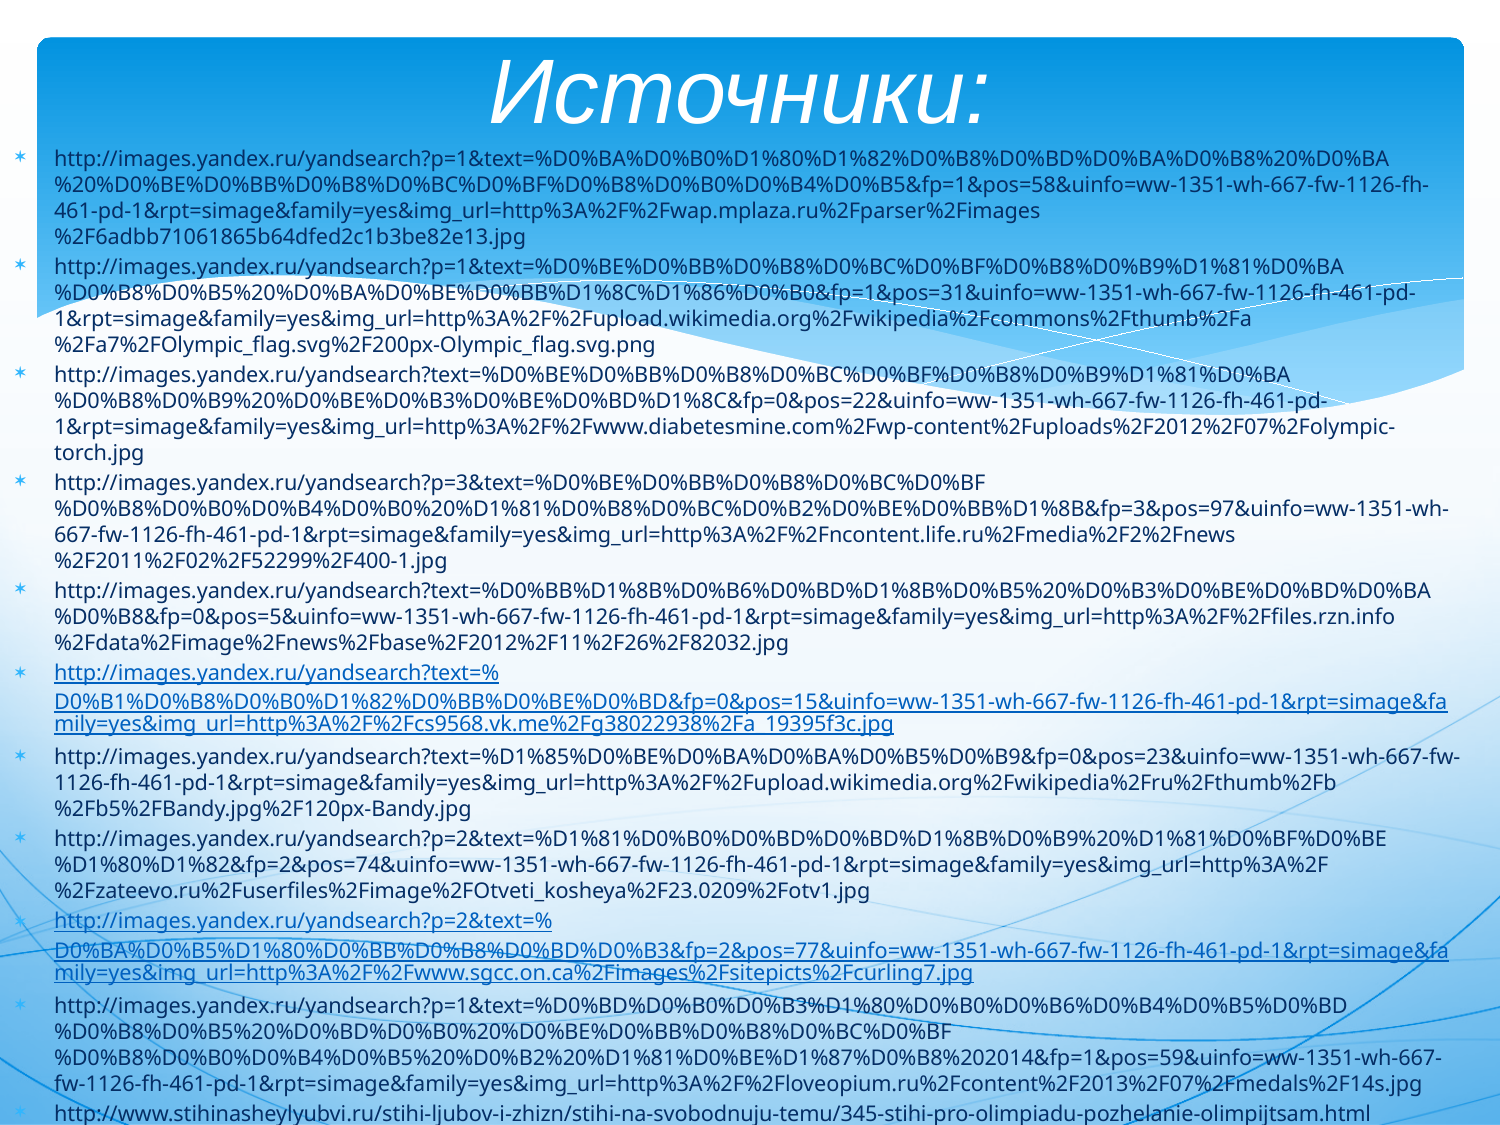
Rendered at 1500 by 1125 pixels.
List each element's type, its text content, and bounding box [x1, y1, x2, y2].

title Источники: [64, 0, 1415, 190]
list http://images.yandex.ru/yandsearch?p=1&text=%D0%BA%D0%B0%D1%80%D1%82%D0%B8%D0%BD%D0%BA%D0%B8%20%D0%BA%20%D0%BE%D0%BB%D0%B8%D0%BC%D0%BF%D0%B8%D0%B0%D0%B4%D0%B5&fp=1&pos=58&uinfo=ww-1351-wh-667-fw-1126-fh-461-pd-1&rpt=simage&family=yes&img_url=http%3A%2F%2Fwap.mplaza.ru%2Fparser%2Fimages%2F6adbb71061865b64dfed2c1b3be82e13.jpg http://images.yandex.ru/yandsearch?p=1&text=%D0%BE%D0%BB%D0%B8%D0%BC%D0%BF%D0%B8%D0%B9%D1%81%D0%BA%D0%B8%D0%B5%20%D0%BA%D0%BE%D0%BB%D1%8C%D1%86%D0%B0&fp=1&pos=31&uinfo=ww-1351-wh-667-fw-1126-fh-461-pd-1&rpt=simage&family=yes&img_url=http%3A%2F%2Fupload.wikimedia.org%2Fwikipedia%2Fcommons%2Fthumb%2Fa%2Fa7%2FOlympic_flag.svg%2F200px-Olympic_flag.svg.png http://images.yandex.ru/yandsearch?text=%D0%BE%D0%BB%D0%B8%D0%BC%D0%BF%D0%B8%D0%B9%D1%81%D0%BA%D0%B8%D0%B9%20%D0%BE%D0%B3%D0%BE%D0%BD%D1%8C&fp=0&pos=22&uinfo=ww-1351-wh-667-fw-1126-fh-461-pd-1&rpt=simage&family=yes&img_url=http%3A%2F%2Fwww.diabetesmine.com%2Fwp-content%2Fuploads%2F2012%2F07%2Folympic-torch.jpg http://images.yandex.ru/yandsearch?p=3&text=%D0%BE%D0%BB%D0%B8%D0%BC%D0%BF%D0%B8%D0%B0%D0%B4%D0%B0%20%D1%81%D0%B8%D0%BC%D0%B2%D0%BE%D0%BB%D1%8B&fp=3&pos=97&uinfo=ww-1351-wh-667-fw-1126-fh-461-pd-1&rpt=simage&family=yes&img_url=http%3A%2F%2Fncontent.life.ru%2Fmedia%2F2%2Fnews%2F2011%2F02%2F52299%2F400-1.jpg http://images.yandex.ru/yandsearch?text=%D0%BB%D1%8B%D0%B6%D0%BD%D1%8B%D0%B5%20%D0%B3%D0%BE%D0%BD%D0%BA%D0%B8&fp=0&pos=5&uinfo=ww-1351-wh-667-fw-1126-fh-461-pd-1&rpt=simage&family=yes&img_url=http%3A%2F%2Ffiles.rzn.info%2Fdata%2Fimage%2Fnews%2Fbase%2F2012%2F11%2F26%2F82032.jpg http://images.yandex.ru/yandsearch?text=%D0%B1%D0%B8%D0%B0%D1%82%D0%BB%D0%BE%D0%BD&fp=0&pos=15&uinfo=ww-1351-wh-667-fw-1126-fh-461-pd-1&rpt=simage&family=yes&img_url=http%3A%2F%2Fcs9568.vk.me%2Fg38022938%2Fa_19395f3c.jpg http://images.yandex.ru/yandsearch?text=%D1%85%D0%BE%D0%BA%D0%BA%D0%B5%D0%B9&fp=0&pos=23&uinfo=ww-1351-wh-667-fw-1126-fh-461-pd-1&rpt=simage&family=yes&img_url=http%3A%2F%2Fupload.wikimedia.org%2Fwikipedia%2Fru%2Fthumb%2Fb%2Fb5%2FBandy.jpg%2F120px-Bandy.jpg http://images.yandex.ru/yandsearch?p=2&text=%D1%81%D0%B0%D0%BD%D0%BD%D1%8B%D0%B9%20%D1%81%D0%BF%D0%BE%D1%80%D1%82&fp=2&pos=74&uinfo=ww-1351-wh-667-fw-1126-fh-461-pd-1&rpt=simage&family=yes&img_url=http%3A%2F%2Fzateevo.ru%2Fuserfiles%2Fimage%2FOtveti_kosheya%2F23.0209%2Fotv1.jpg http://images.yandex.ru/yandsearch?p=2&text=%D0%BA%D0%B5%D1%80%D0%BB%D0%B8%D0%BD%D0%B3&fp=2&pos=77&uinfo=ww-1351-wh-667-fw-1126-fh-461-pd-1&rpt=simage&family=yes&img_url=http%3A%2F%2Fwww.sgcc.on.ca%2Fimages%2Fsitepicts%2Fcurling7.jpg http://images.yandex.ru/yandsearch?p=1&text=%D0%BD%D0%B0%D0%B3%D1%80%D0%B0%D0%B6%D0%B4%D0%B5%D0%BD%D0%B8%D0%B5%20%D0%BD%D0%B0%20%D0%BE%D0%BB%D0%B8%D0%BC%D0%BF%D0%B8%D0%B0%D0%B4%D0%B5%20%D0%B2%20%D1%81%D0%BE%D1%87%D0%B8%202014&fp=1&pos=59&uinfo=ww-1351-wh-667-fw-1126-fh-461-pd-1&rpt=simage&family=yes&img_url=http%3A%2F%2Floveopium.ru%2Fcontent%2F2013%2F07%2Fmedals%2F14s.jpg http://www.stihinasheylyubvi.ru/stihi-ljubov-i-zhizn/stihi-na-svobodnuju-temu/345-stihi-pro-olimpiadu-pozhelanie-olimpijtsam.html [0, 137, 1483, 1125]
